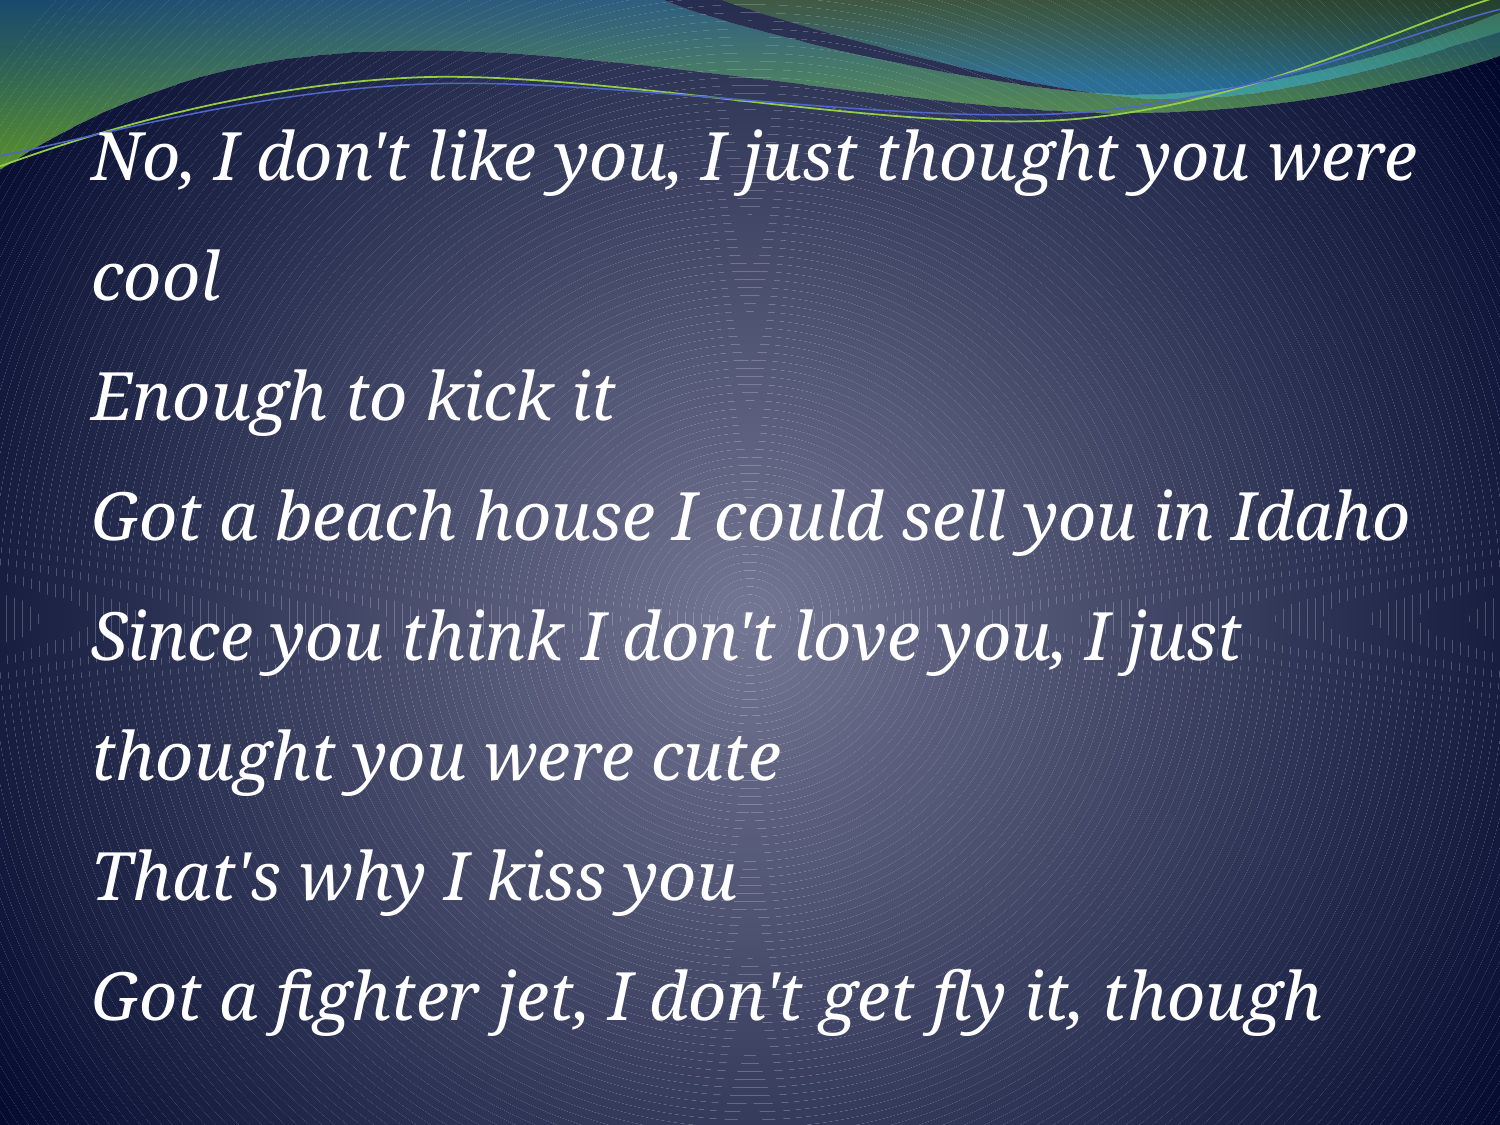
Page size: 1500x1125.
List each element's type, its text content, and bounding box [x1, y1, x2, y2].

text_box No, I don't like you, I just thought you were cool Enough to kick it Got a beach house I could sell you in Idaho Since you think I don't love you, I just thought you were cute That's why I kiss you Got a fighter jet, I don't get fly it, though [76, 66, 1459, 1125]
